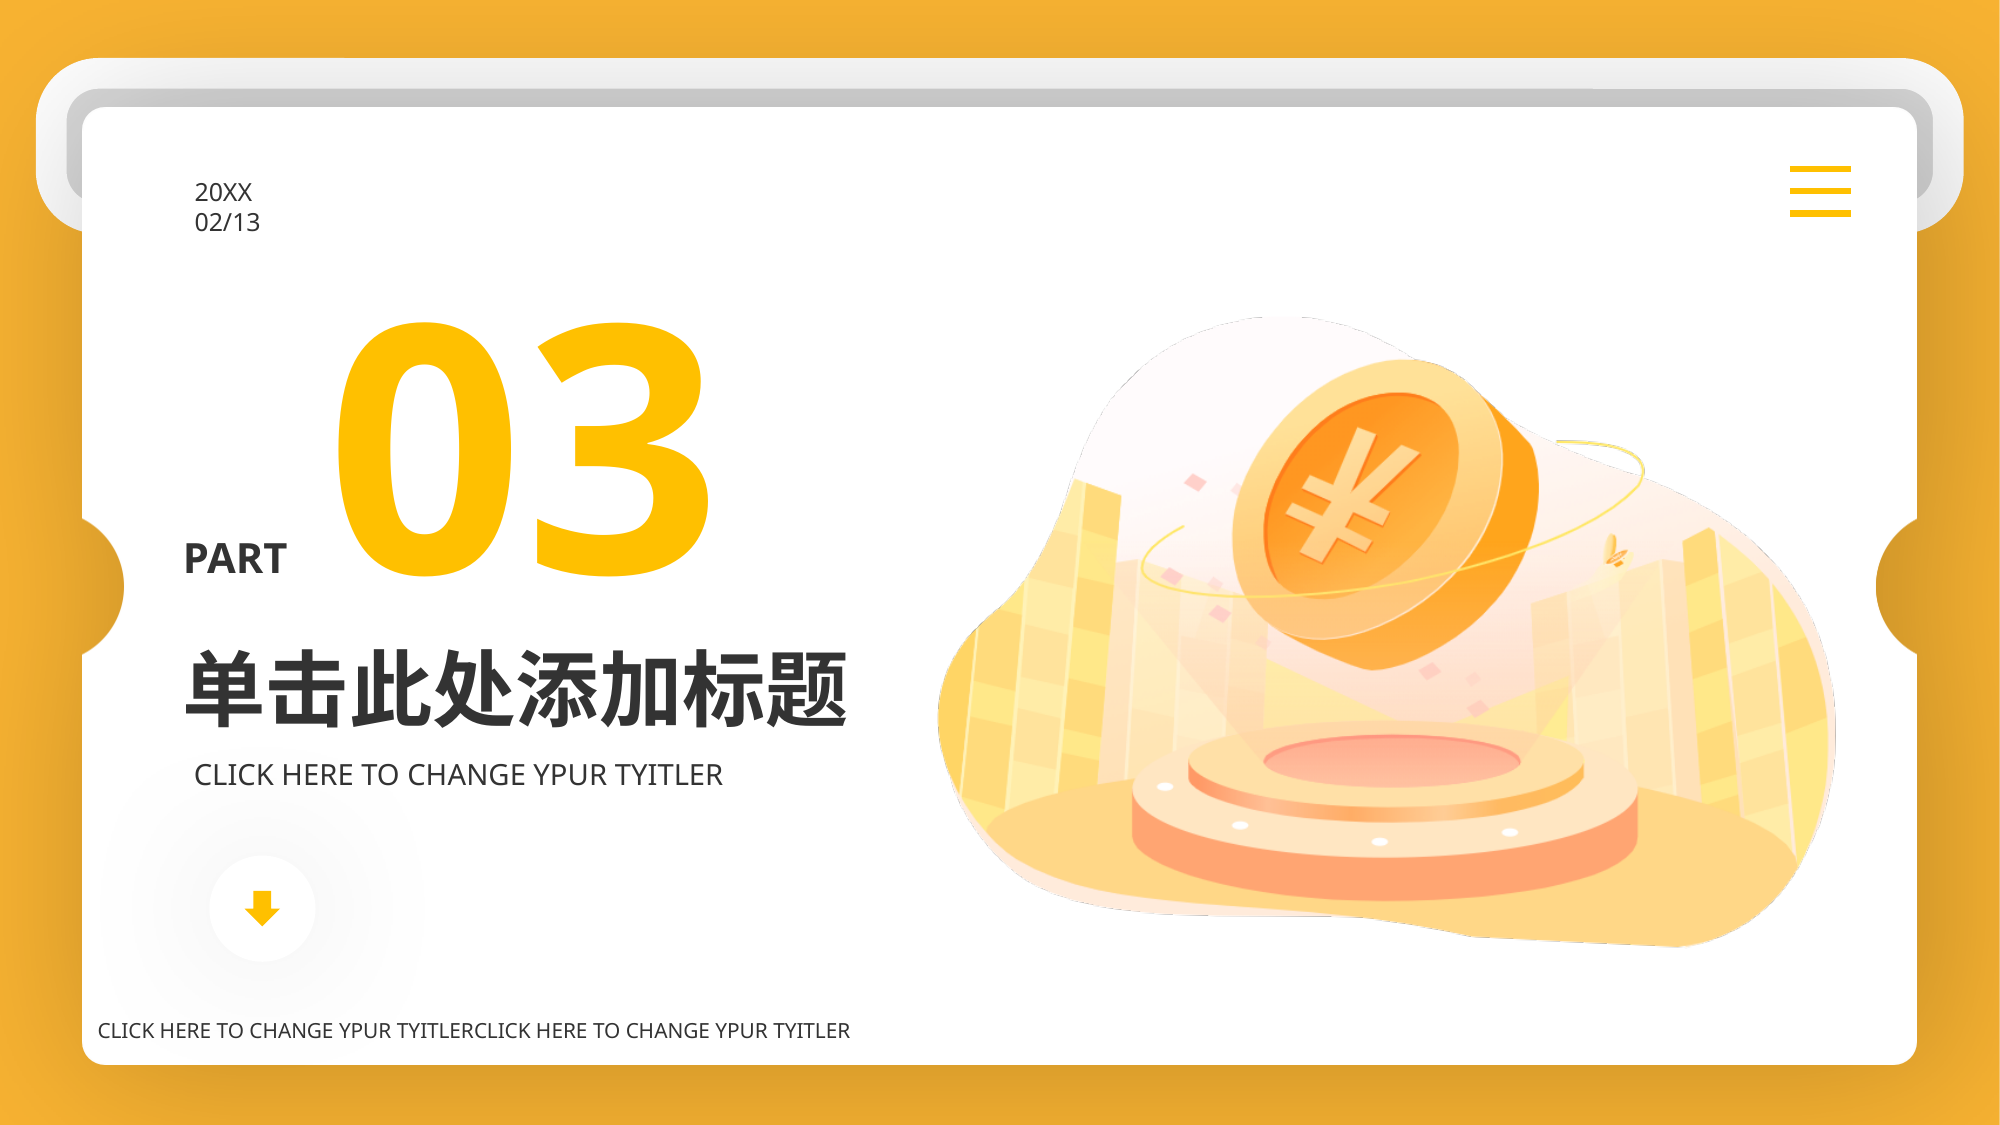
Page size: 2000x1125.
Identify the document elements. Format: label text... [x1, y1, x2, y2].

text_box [209, 855, 316, 962]
text_box CLICK HERE TO CHANGE YPUR TYITLERCLICK HERE TO CHANGE YPUR TYITLER [83, 1065, 1917, 1076]
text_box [1789, 169, 1851, 214]
picture [82, 107, 1917, 1065]
